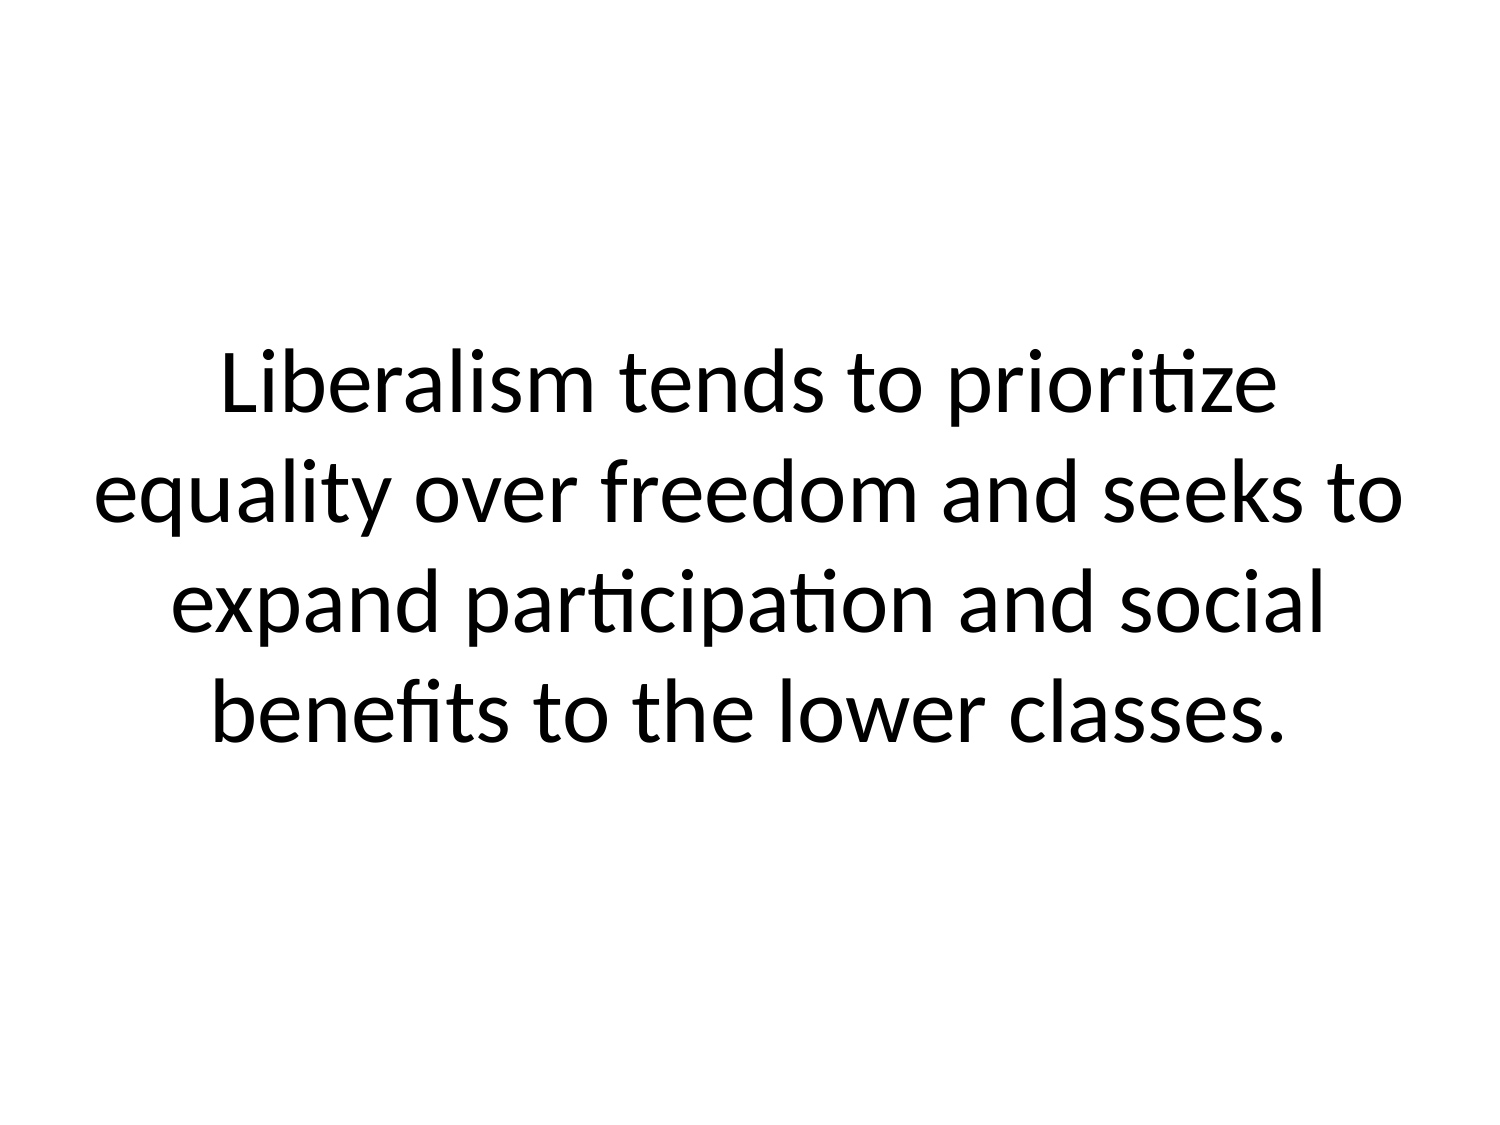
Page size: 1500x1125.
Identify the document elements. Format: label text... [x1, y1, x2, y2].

title Liberalism tends to prioritize equality over freedom and seeks to expand participation and social benefits to the lower classes. [74, 44, 1426, 1038]
